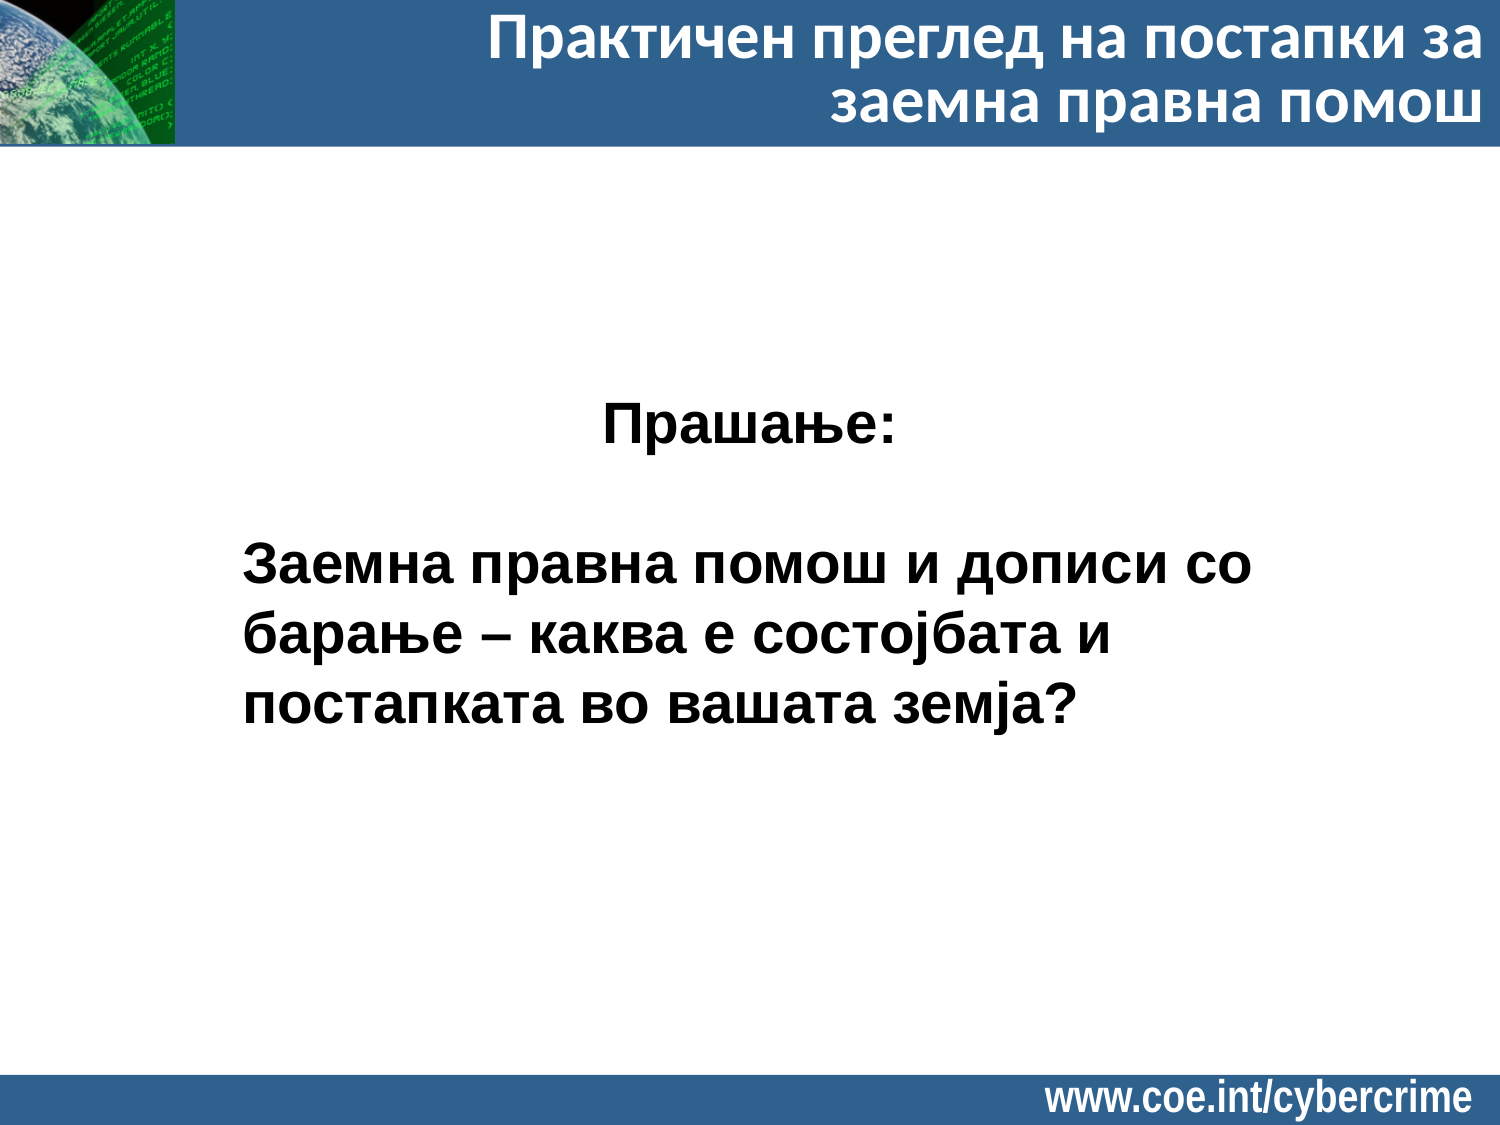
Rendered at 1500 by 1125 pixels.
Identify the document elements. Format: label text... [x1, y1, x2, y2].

text_box [0, 1073, 1030, 1125]
text_box www.coe.int/cybercrime [1030, 1059, 1500, 1125]
picture [0, 0, 175, 144]
text_box Прашање: Заемна правна помош и дописи со барање – каква е состојбата и постапката во вашата земја? [227, 378, 1273, 743]
text_box Практичен преглед на постапки за заемна правна помош [177, 0, 1500, 149]
